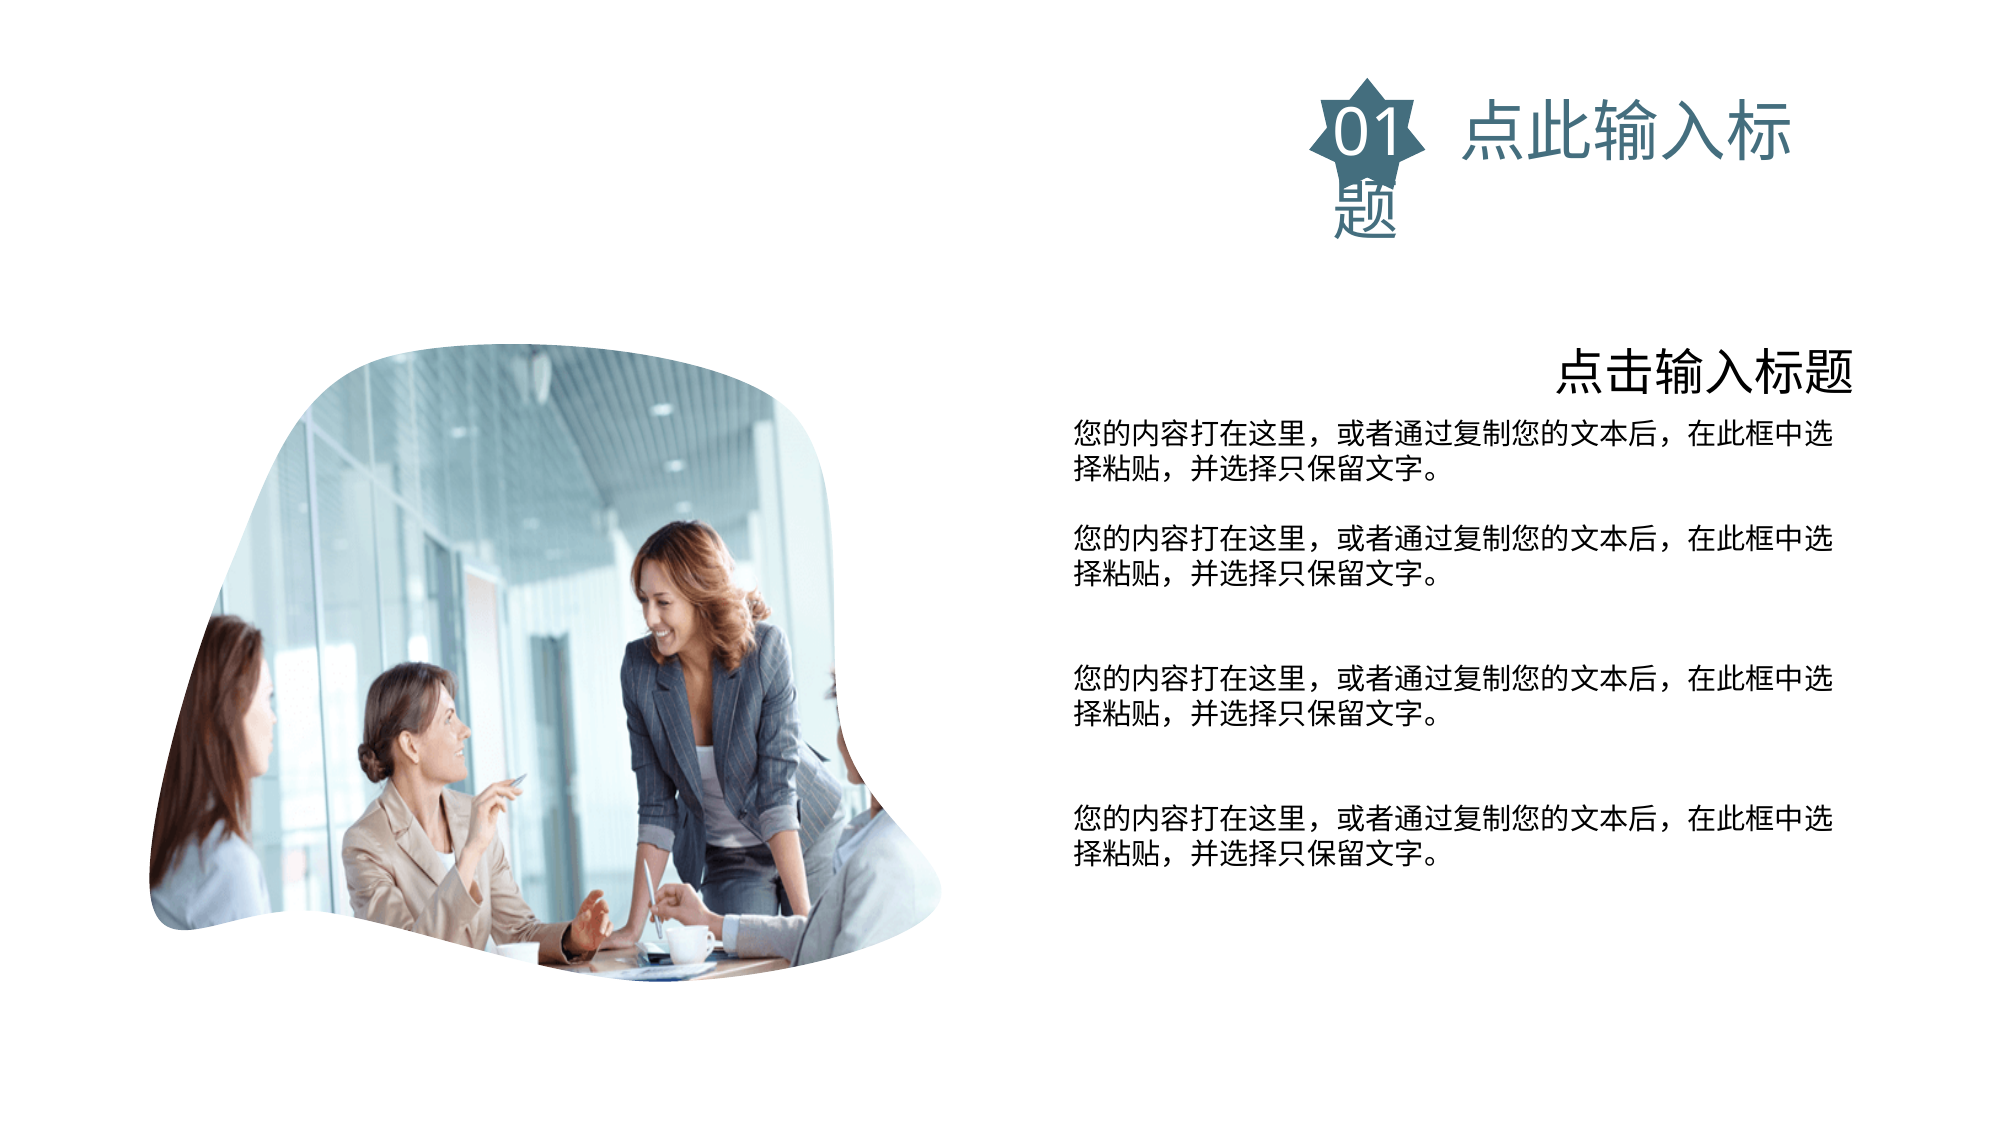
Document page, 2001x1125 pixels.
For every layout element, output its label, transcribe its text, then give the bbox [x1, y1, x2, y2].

text_box 您的内容打在这里，或者通过复制您的文本后，在此框中选择粘贴，并选择只保留文字。 您的内容打在这里，或者通过复制您的文本后，在此框中选择粘贴，并选择只保留文字。 您的内容打在这里，或者通过复制您的文本后，在此框中选择粘贴，并选择只保留文字。 您的内容打在这里，或者通过复制您的文本后，在此框中选择粘贴，并选择只保留文字。 [1058, 408, 1870, 913]
text_box [148, 342, 943, 983]
text_box 点击输入标题 [1538, 318, 1870, 408]
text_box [1309, 77, 1870, 190]
